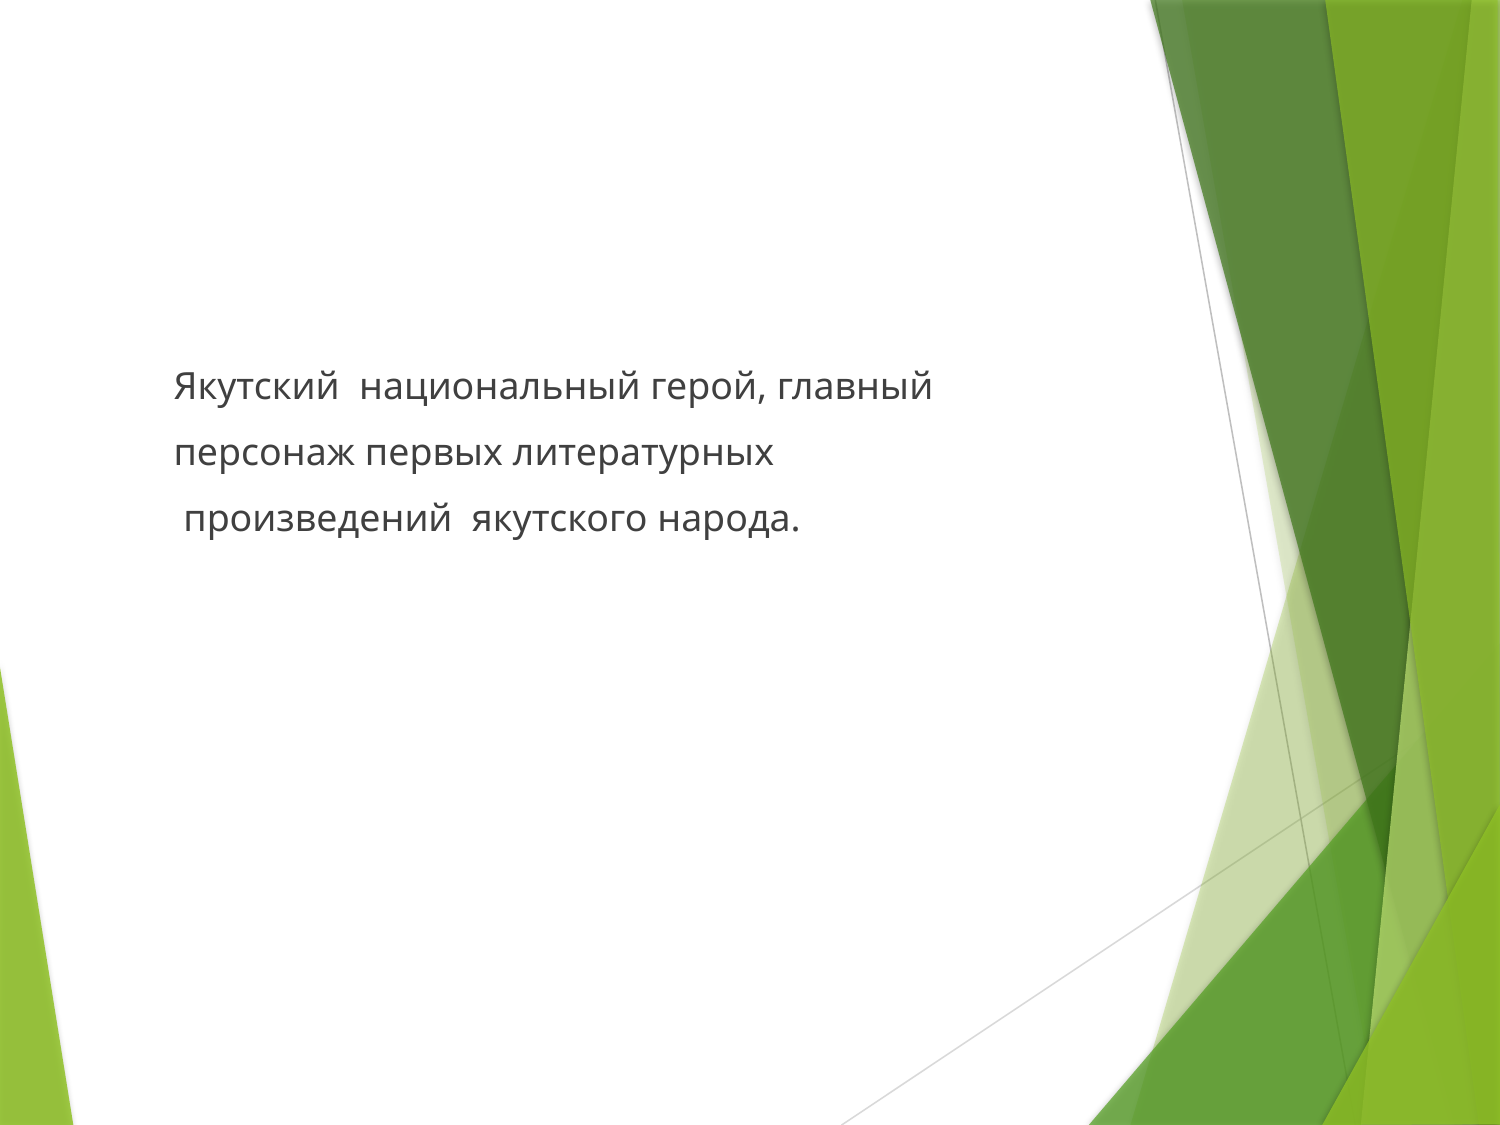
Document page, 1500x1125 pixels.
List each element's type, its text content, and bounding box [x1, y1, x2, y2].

list Якутский национальный герой, главный персонаж первых литературных произведений якутского народа. [99, 354, 1142, 992]
